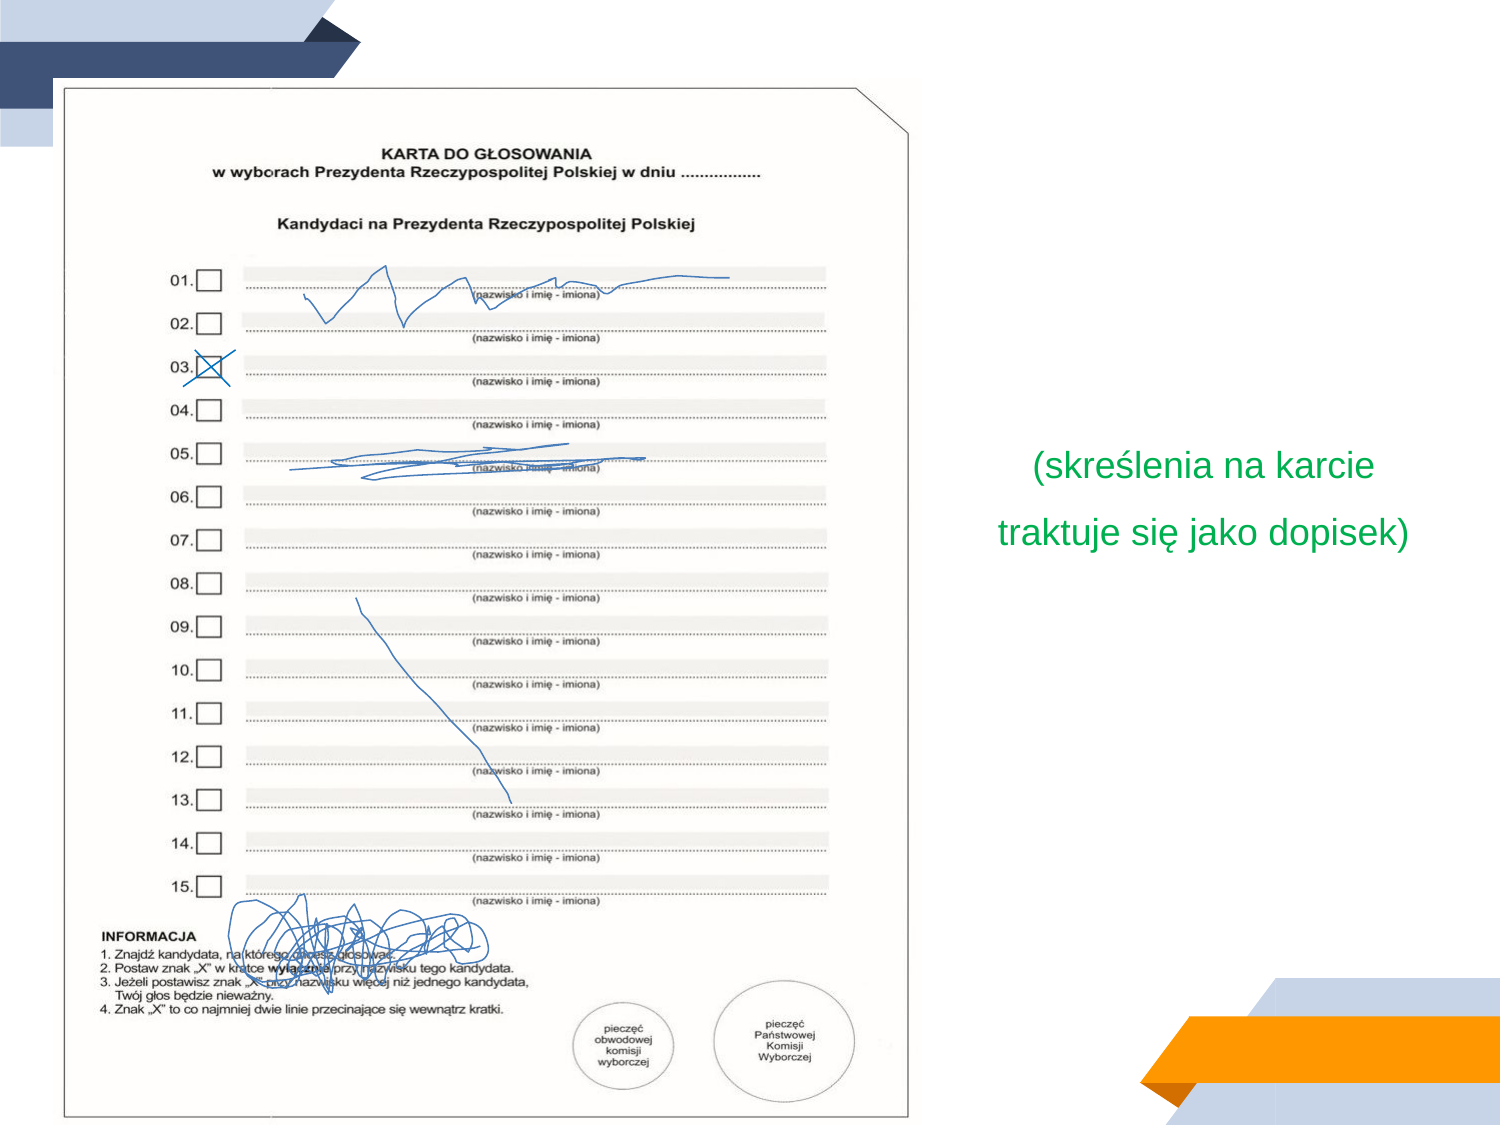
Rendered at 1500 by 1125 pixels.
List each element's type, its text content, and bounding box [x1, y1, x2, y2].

text_box (skreślenia na karcie traktuje się jako dopisek) [974, 410, 1434, 561]
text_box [182, 349, 236, 387]
picture [52, 77, 922, 1125]
